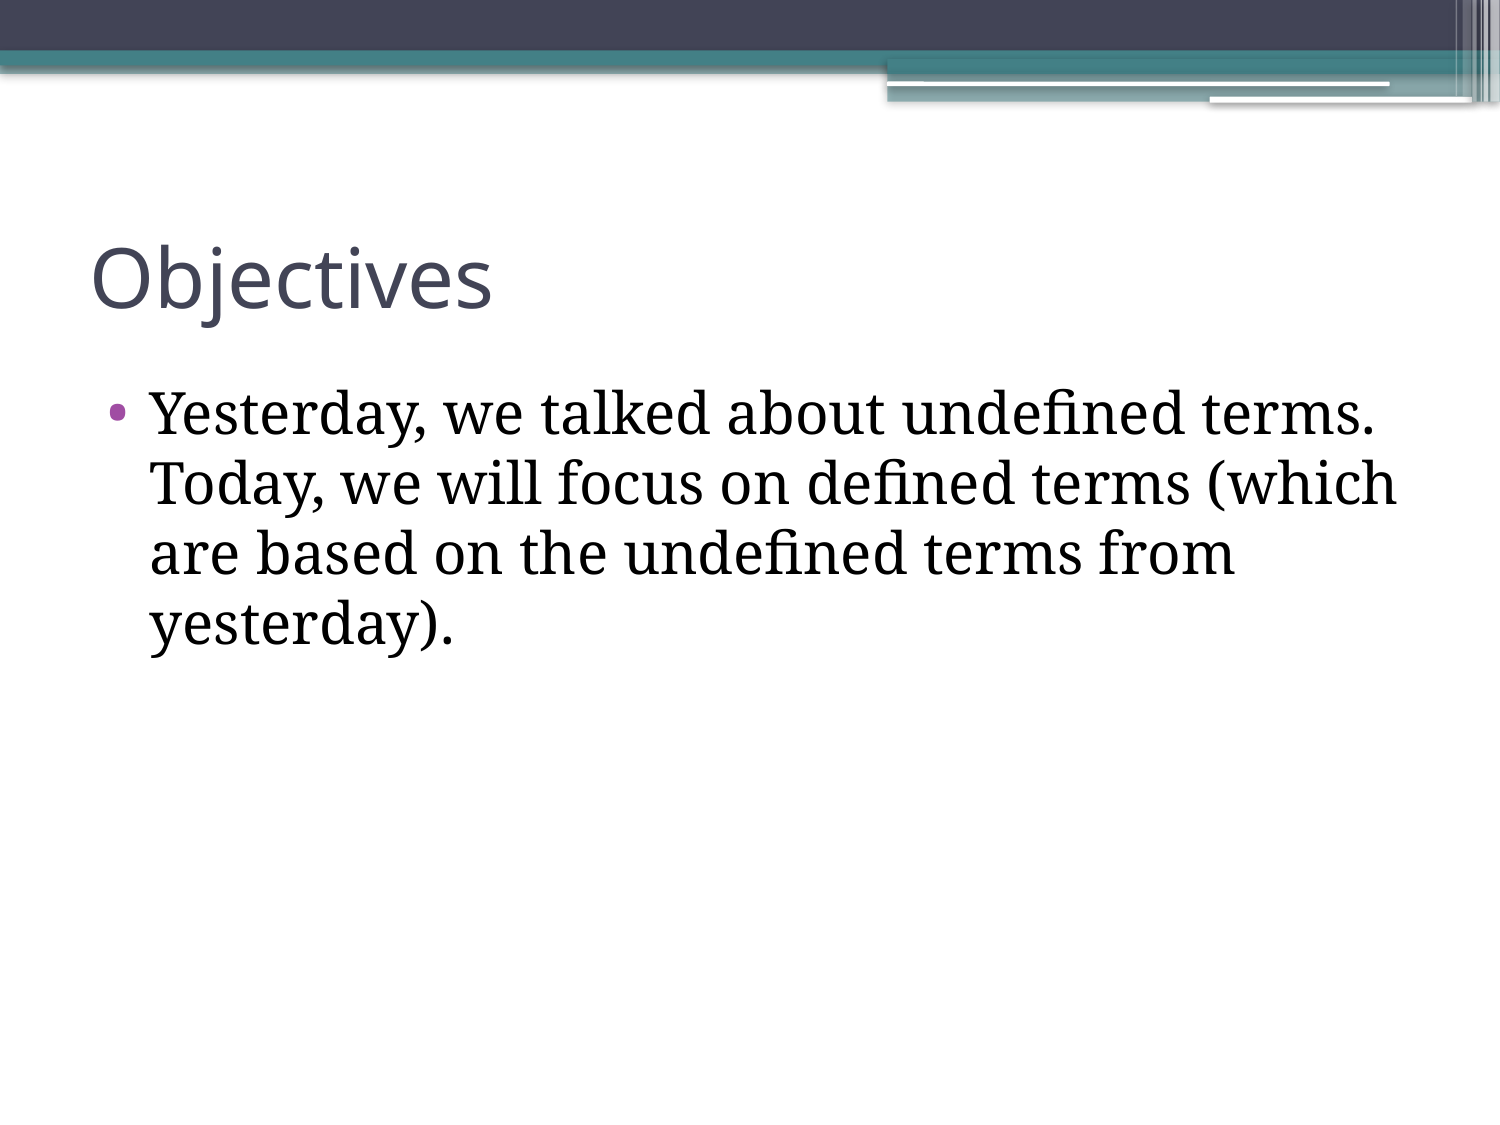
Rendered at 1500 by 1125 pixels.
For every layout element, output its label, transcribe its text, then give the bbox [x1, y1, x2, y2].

list Yesterday, we talked about undefined terms. Today, we will focus on defined terms (which are based on the undefined terms from yesterday). [75, 368, 1425, 1079]
title Objectives [75, 187, 1425, 363]
